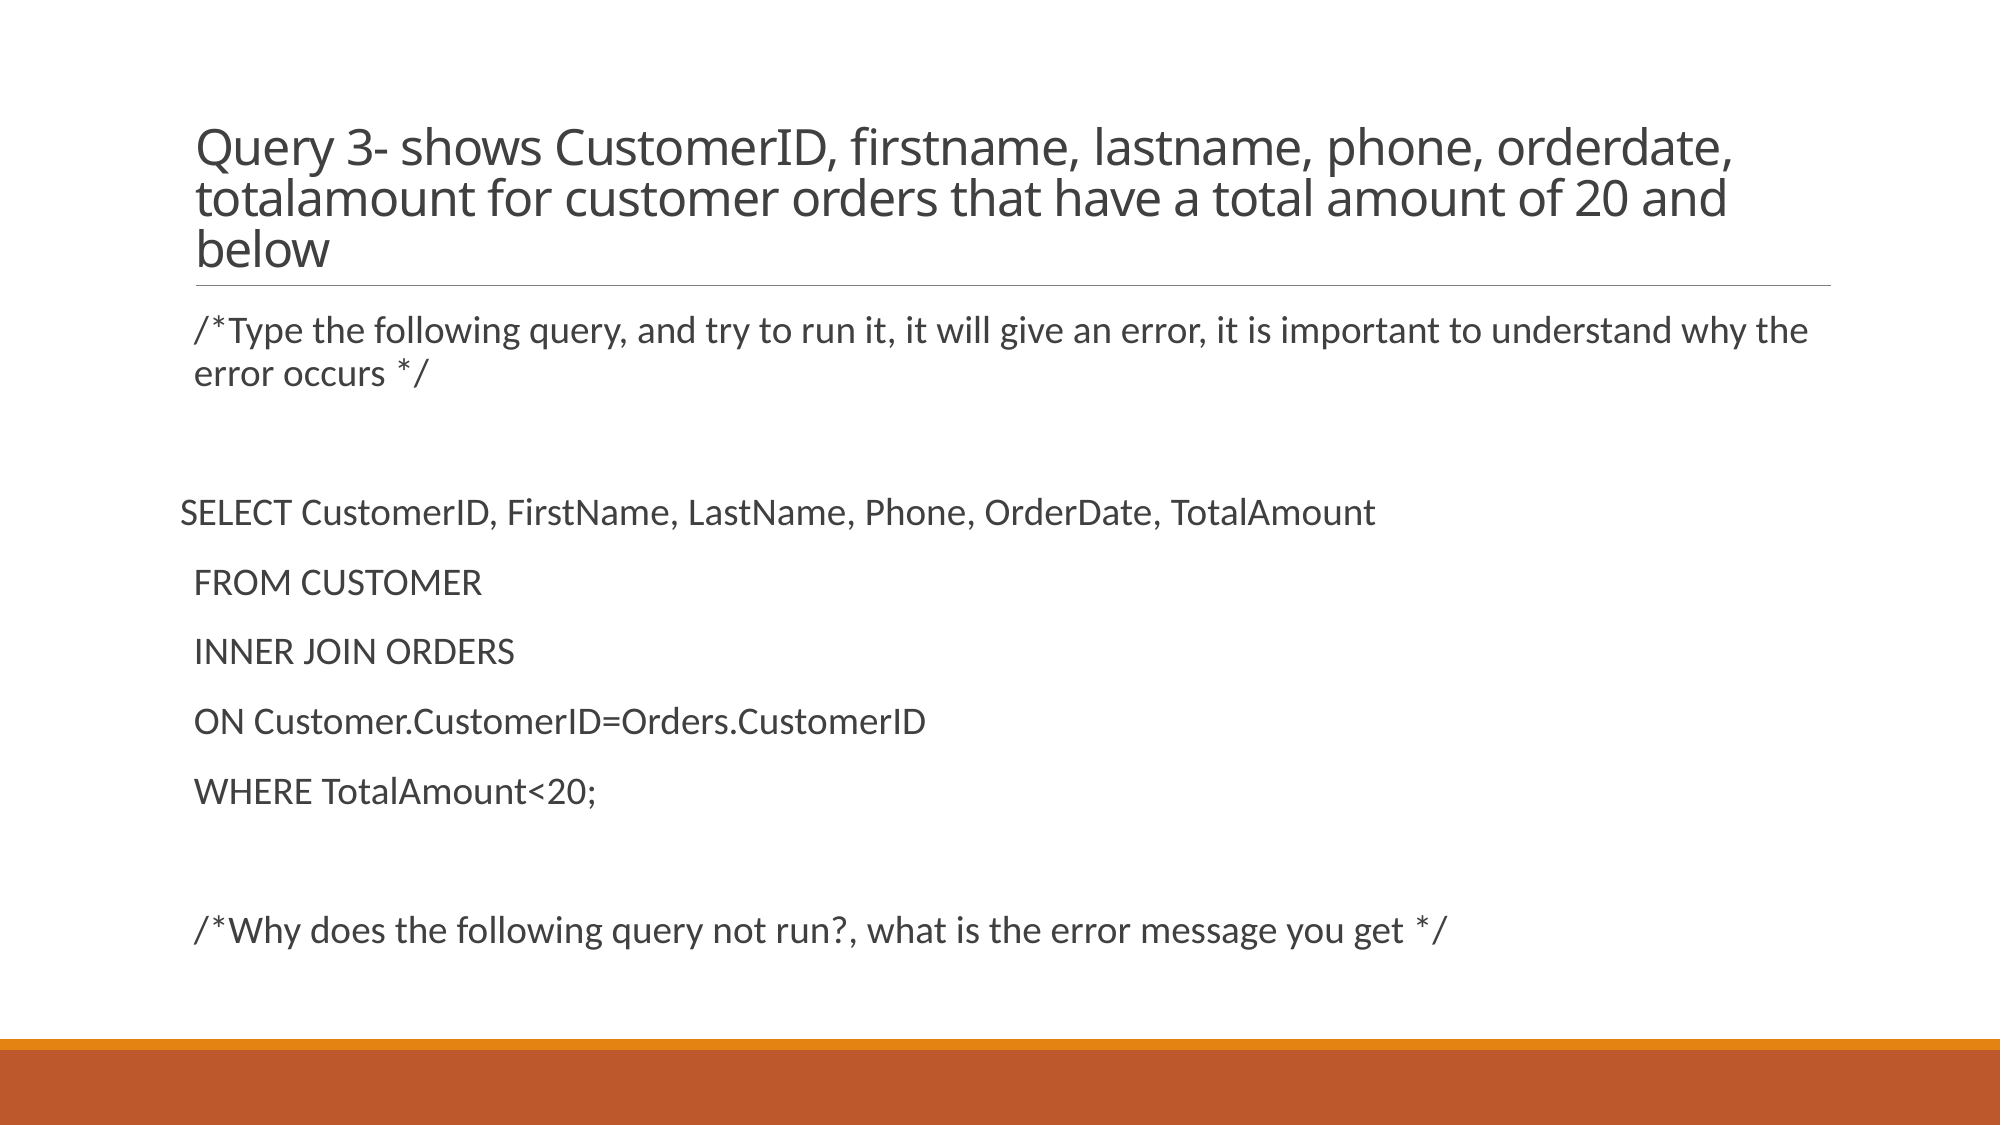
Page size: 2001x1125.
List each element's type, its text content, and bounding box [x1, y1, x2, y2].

list /*Type the following query, and try to run it, it will give an error, it is important to understand why the error occurs */ SELECT CustomerID, FirstName, LastName, Phone, OrderDate, TotalAmount FROM CUSTOMER INNER JOIN ORDERS ON Customer.CustomerID=Orders.CustomerID WHERE TotalAmount<20; /*Why does the following query not run?, what is the error message you get */ [180, 302, 1830, 963]
title Query 3- shows CustomerID, firstname, lastname, phone, orderdate, totalamount for customer orders that have a total amount of 20 and below [180, 47, 1830, 285]
